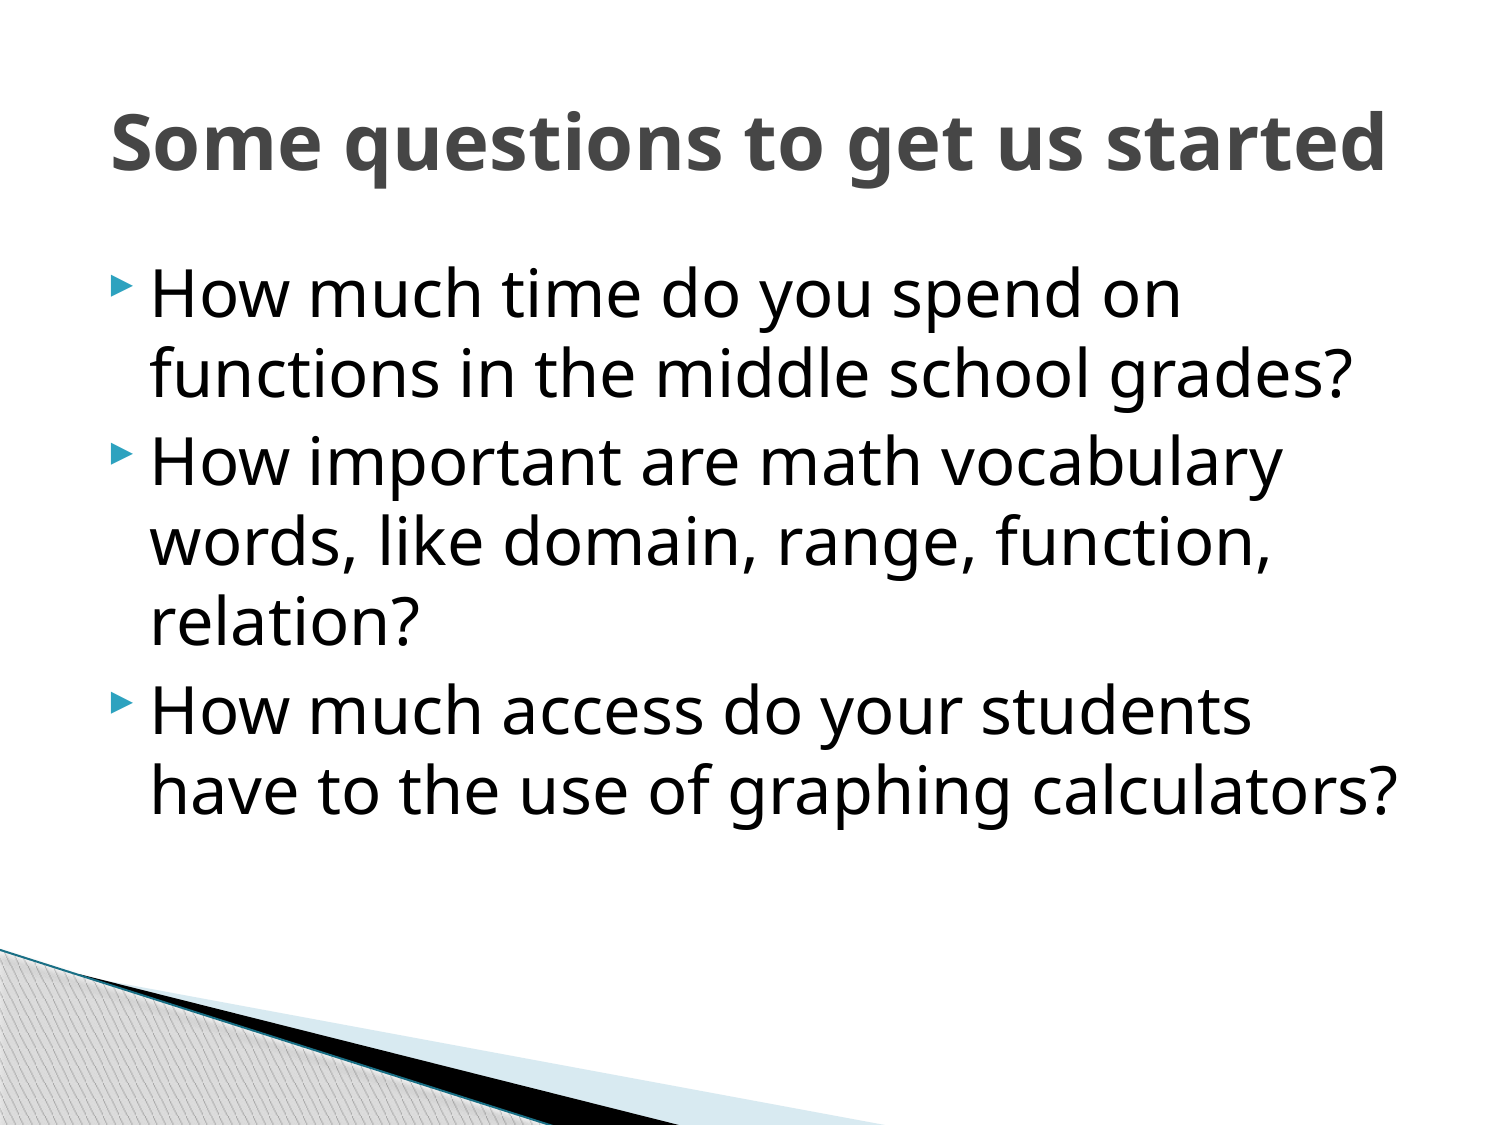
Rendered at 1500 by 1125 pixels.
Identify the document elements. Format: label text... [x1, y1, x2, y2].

title Some questions to get us started [75, 45, 1425, 233]
list How much time do you spend on functions in the middle school grades? How important are math vocabulary words, like domain, range, function, relation? How much access do your students have to the use of graphing calculators? [75, 243, 1425, 986]
